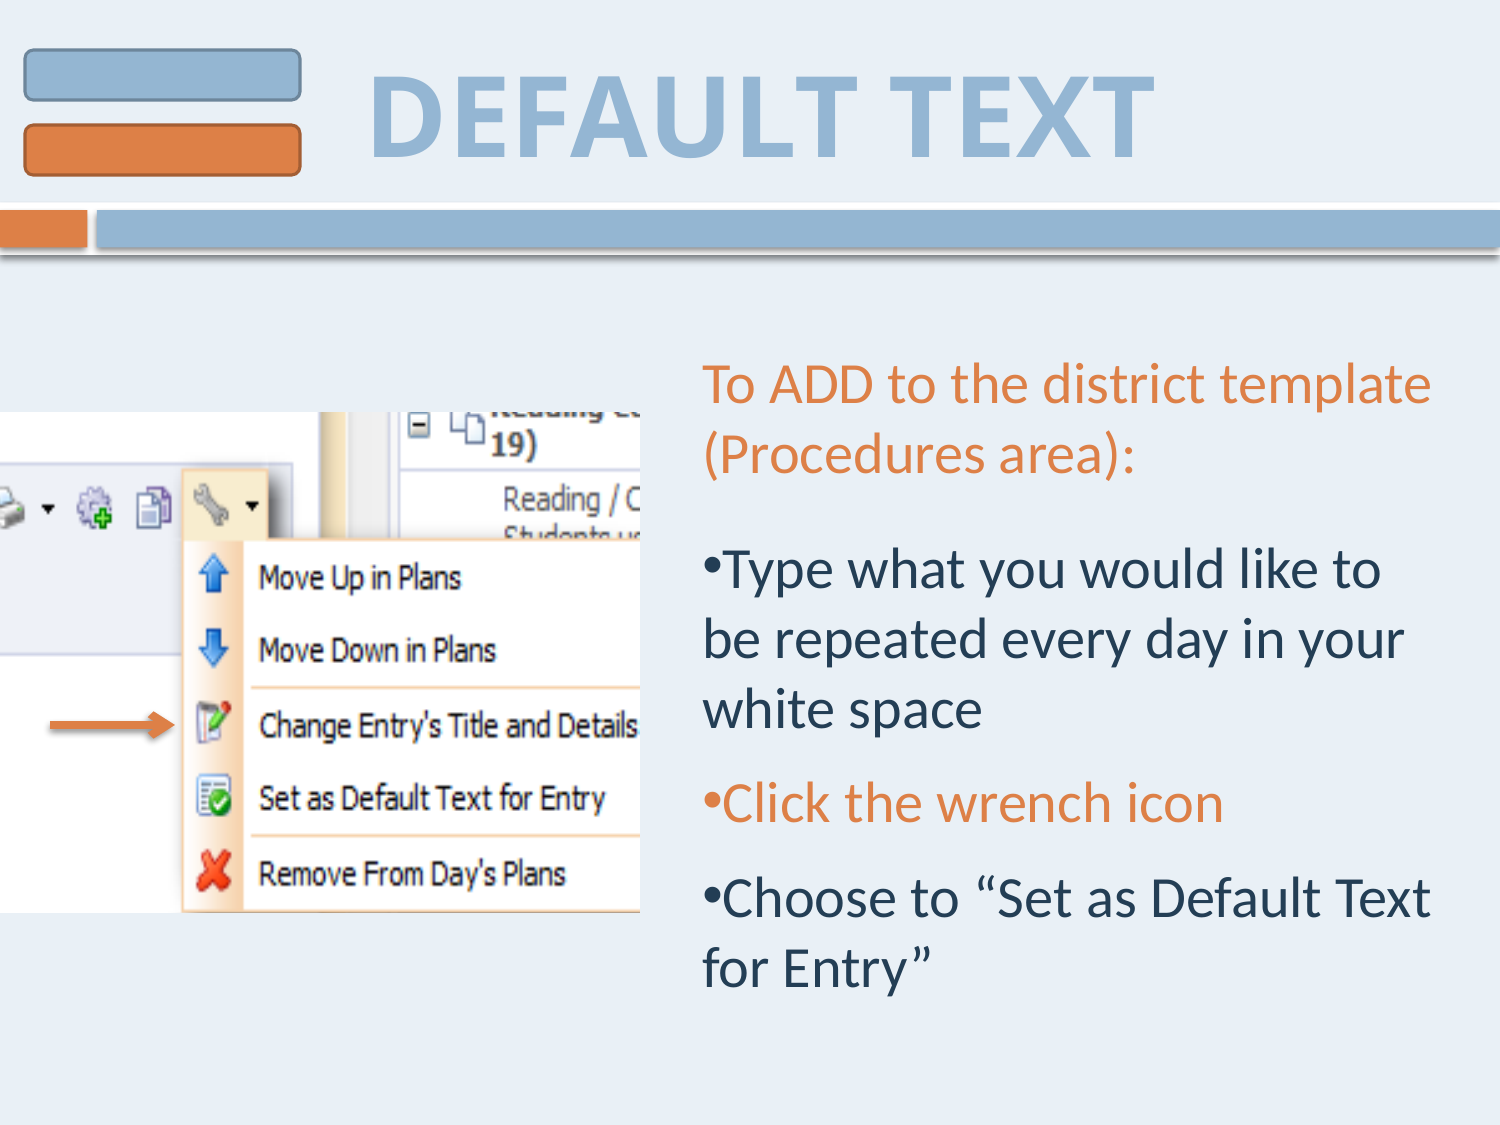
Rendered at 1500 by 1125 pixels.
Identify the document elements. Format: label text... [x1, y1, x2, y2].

text_box DEFAULT TEXT [349, 12, 1413, 213]
text_box [23, 123, 302, 177]
text_box To ADD to the district template (Procedures area): Type what you would like to be repeated every day in your white space Click the wrench icon Choose to “Set as Default Text for Entry” [687, 337, 1463, 1092]
text_box [537, 287, 1500, 424]
picture [0, 412, 661, 913]
text_box [23, 48, 302, 102]
